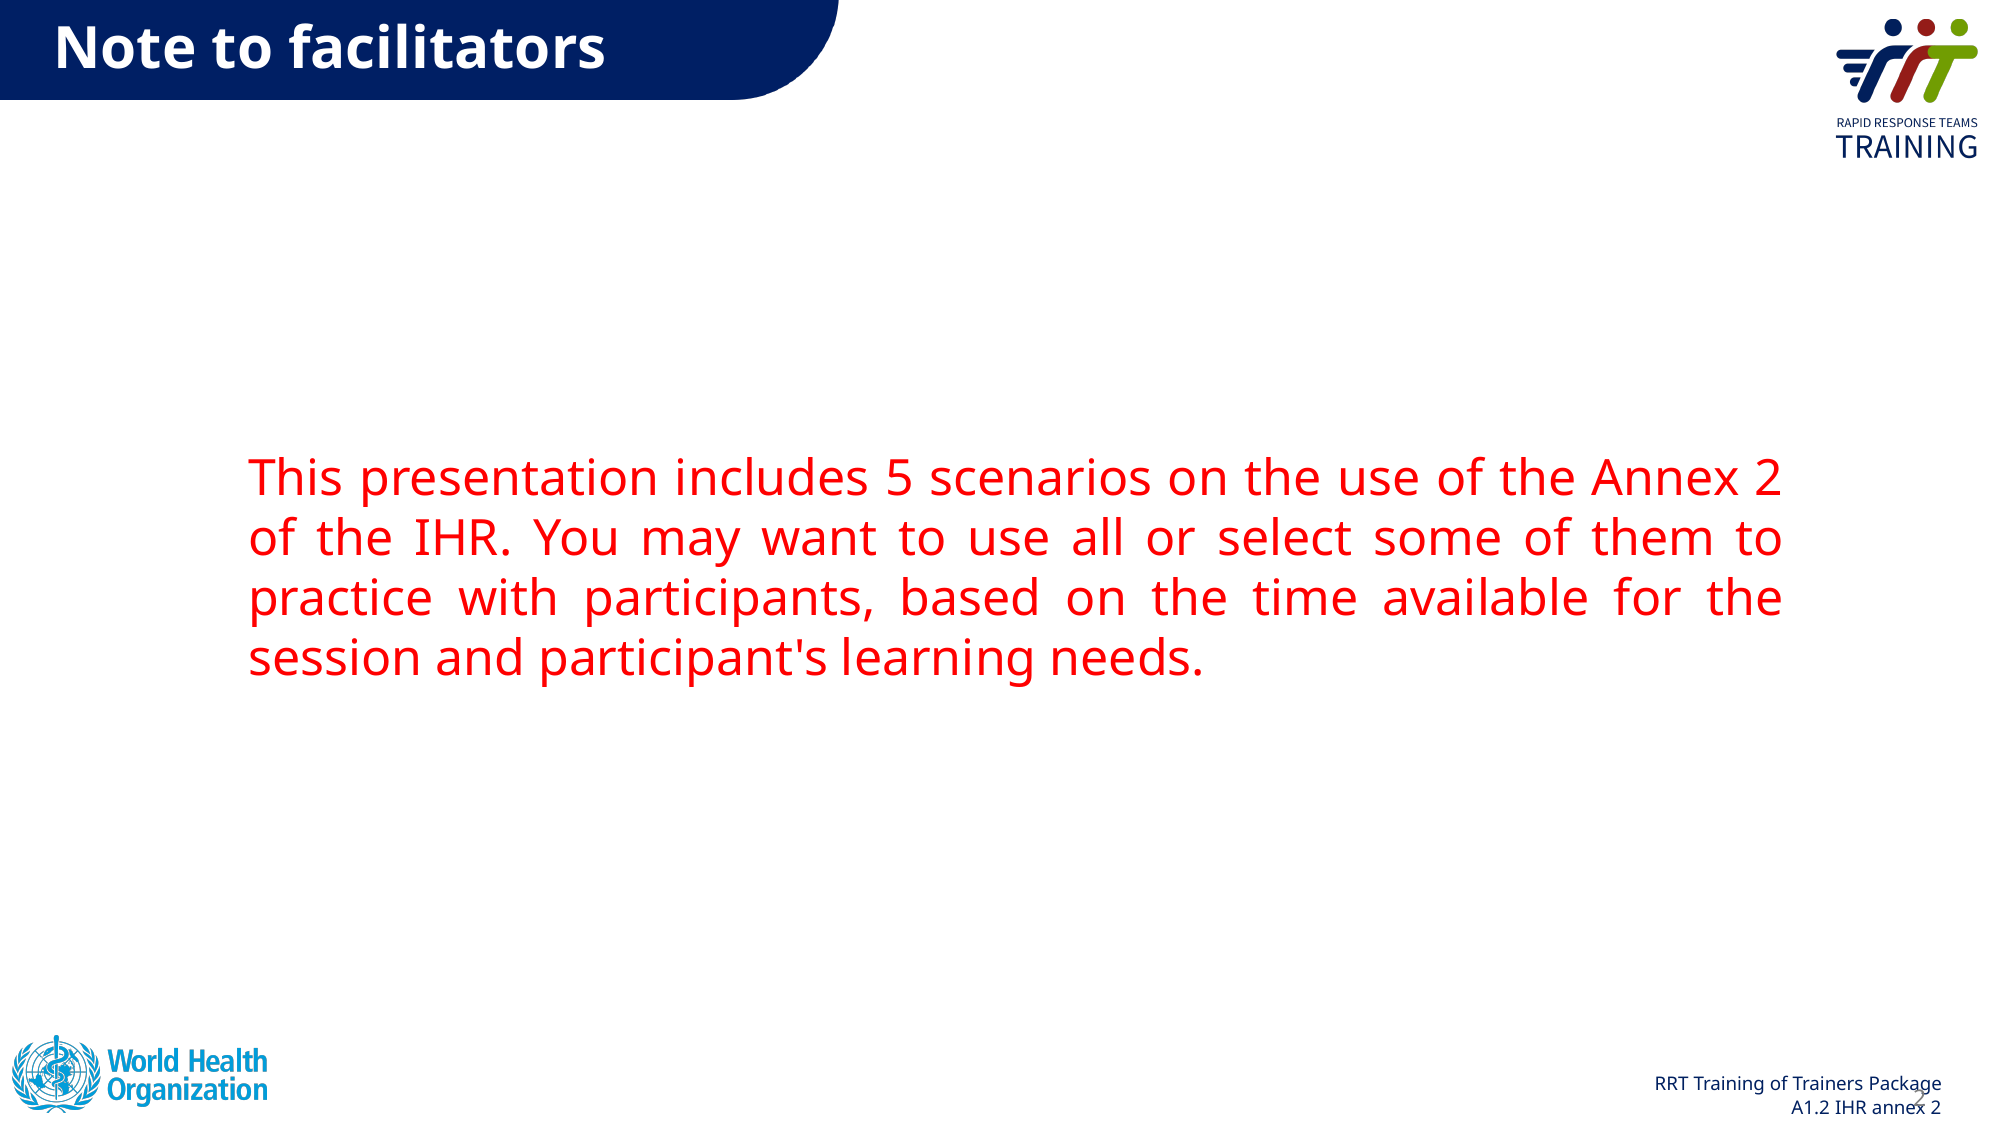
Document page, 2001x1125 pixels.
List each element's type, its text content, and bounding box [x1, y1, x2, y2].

title Note to facilitators [53, 10, 640, 82]
picture [12, 1035, 267, 1113]
picture [58, 1050, 64, 1058]
picture [1835, 19, 1978, 167]
picture [12, 1083, 48, 1113]
picture [0, 0, 839, 100]
text_box This presentation includes 5 scenarios on the use of the Annex 2 of the IHR. You may want to use all or select some of them to practice with participants, based on the time available for the session and participant's learning needs. [240, 438, 1792, 694]
